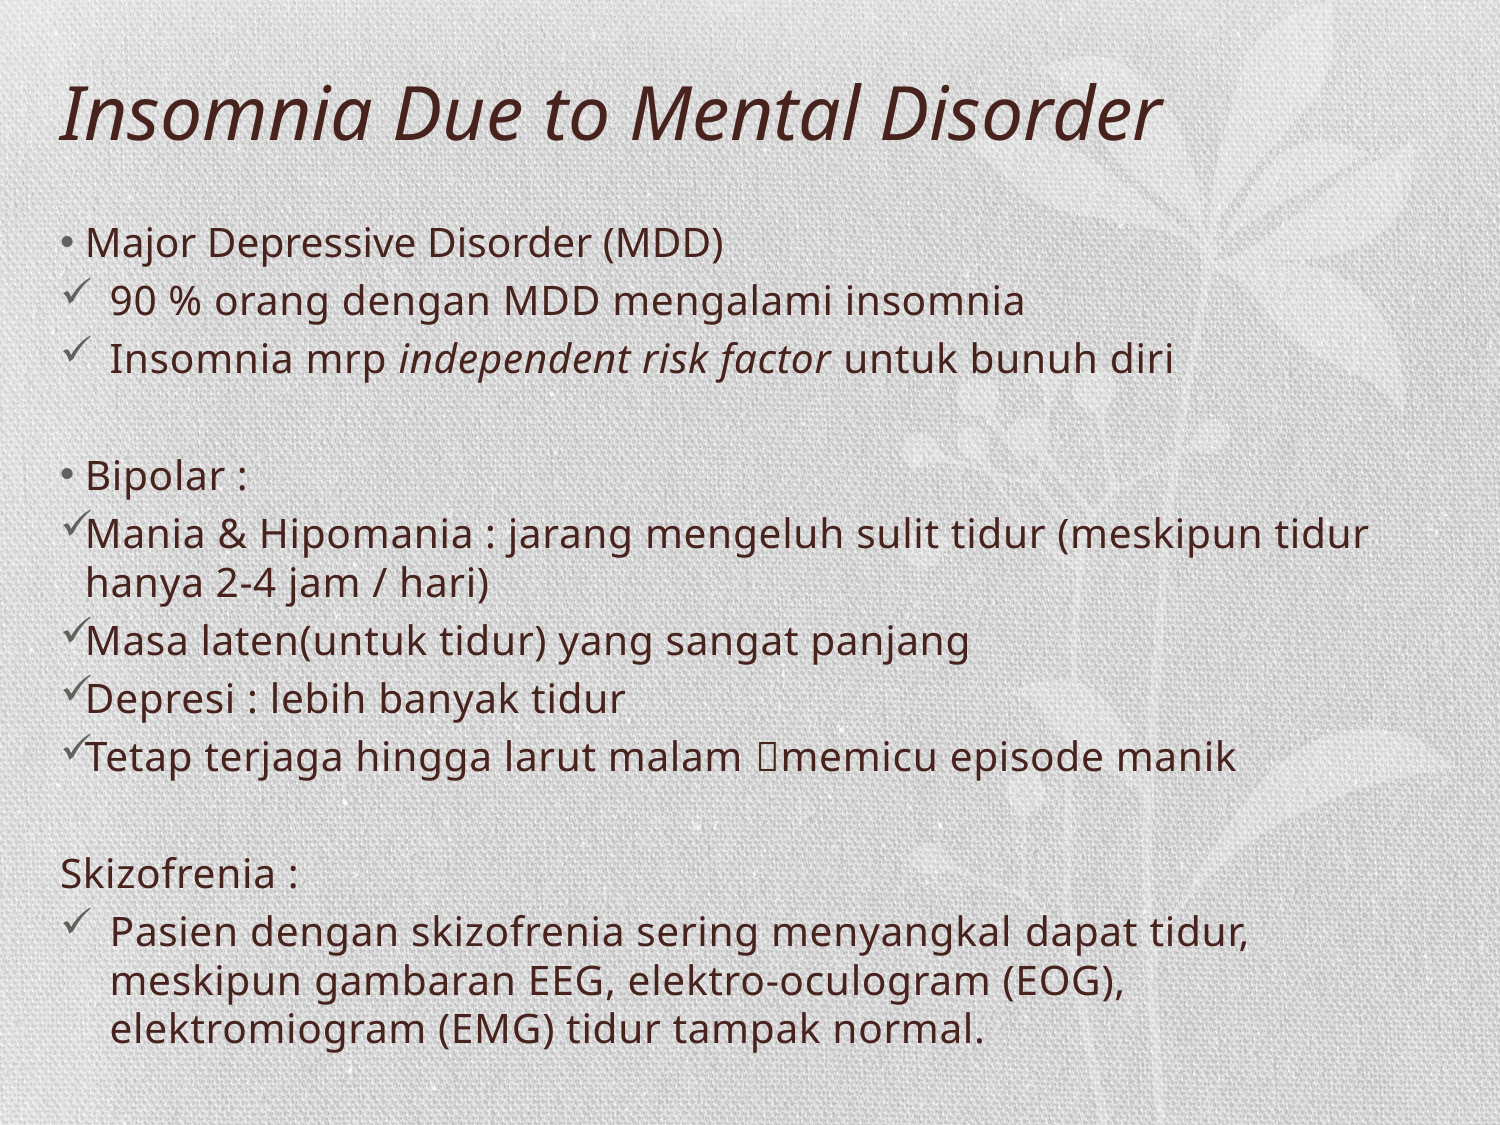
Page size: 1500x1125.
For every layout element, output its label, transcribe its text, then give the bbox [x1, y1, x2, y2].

list Major Depressive Disorder (MDD) 90 % orang dengan MDD mengalami insomnia Insomnia mrp independent risk factor untuk bunuh diri Bipolar : Mania & Hipomania : jarang mengeluh sulit tidur (meskipun tidur hanya 2-4 jam / hari) Masa laten(untuk tidur) yang sangat panjang Depresi : lebih banyak tidur Tetap terjaga hingga larut malam memicu episode manik Skizofrenia : Pasien dengan skizofrenia sering menyangkal dapat tidur, meskipun gambaran EEG, elektro-oculogram (EOG), elektromiogram (EMG) tidur tampak normal. [45, 162, 1455, 1125]
title Insomnia Due to Mental Disorder [45, 37, 1455, 162]
